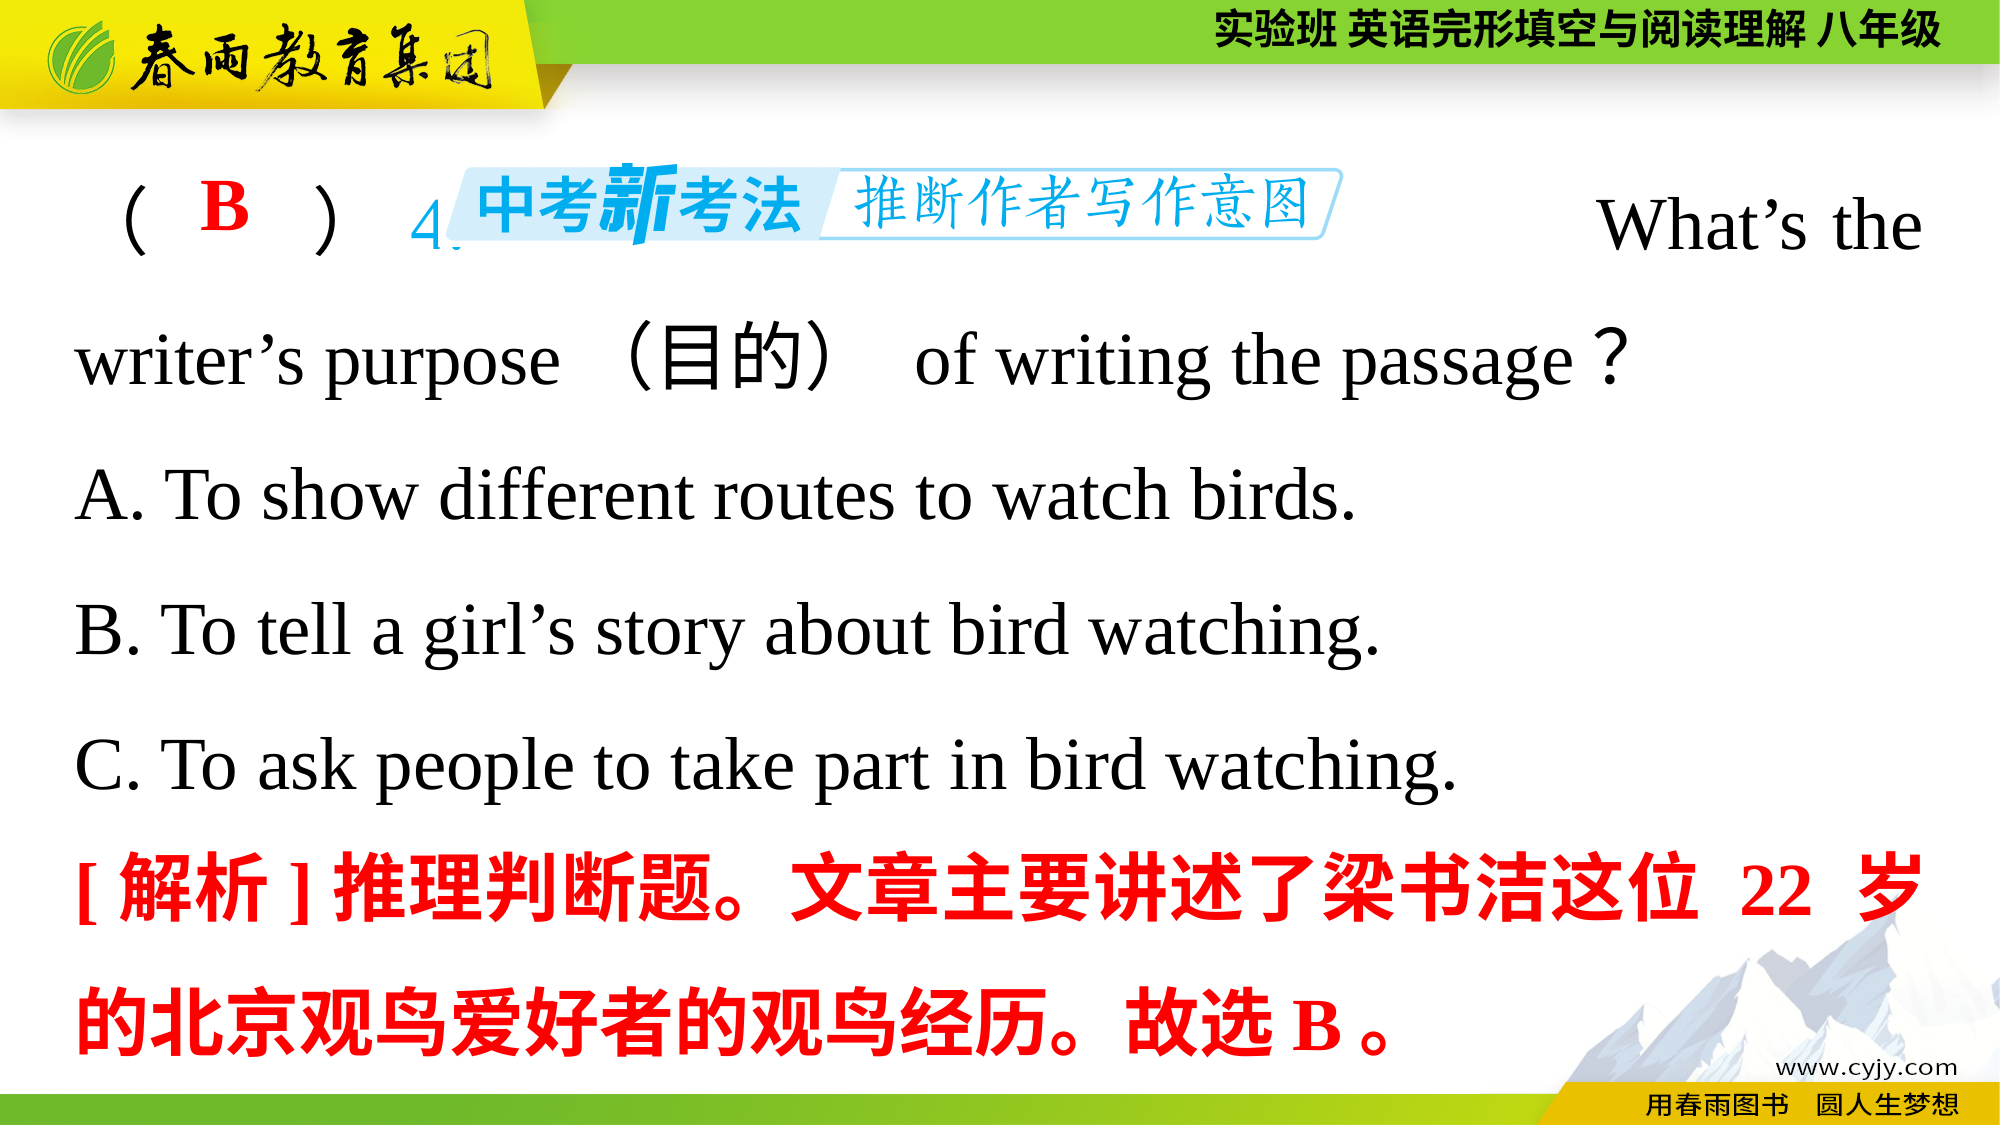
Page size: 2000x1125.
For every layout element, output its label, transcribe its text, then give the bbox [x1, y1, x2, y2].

text_box [解析]推理判断题。文章主要讲述了梁书洁这位 22 岁的北京观鸟爱好者的观鸟经历。故选B。 [59, 788, 1944, 1073]
picture [0, 0, 2000, 1125]
text_box B [185, 147, 266, 253]
list （ ）4. What’s the writer’s purpose（目的） of writing the passage？ A. To show different routes to watch birds. B. To tell a girl’s story about bird watching. C. To ask people to take part in bird watching. [59, 122, 1944, 788]
